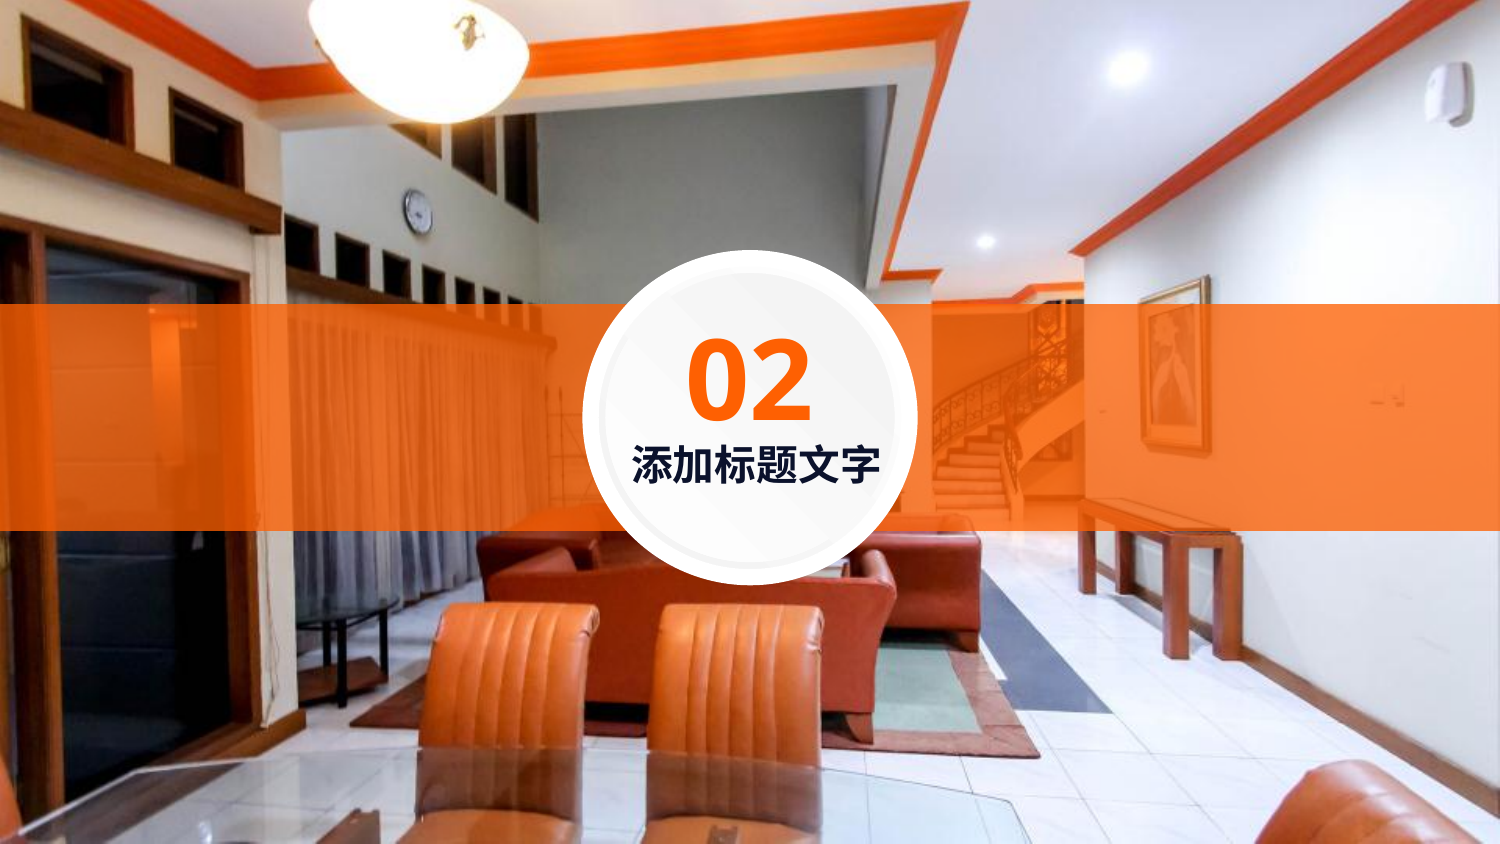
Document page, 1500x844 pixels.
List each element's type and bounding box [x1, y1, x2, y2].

picture [0, 0, 1500, 844]
text_box [598, 266, 902, 569]
